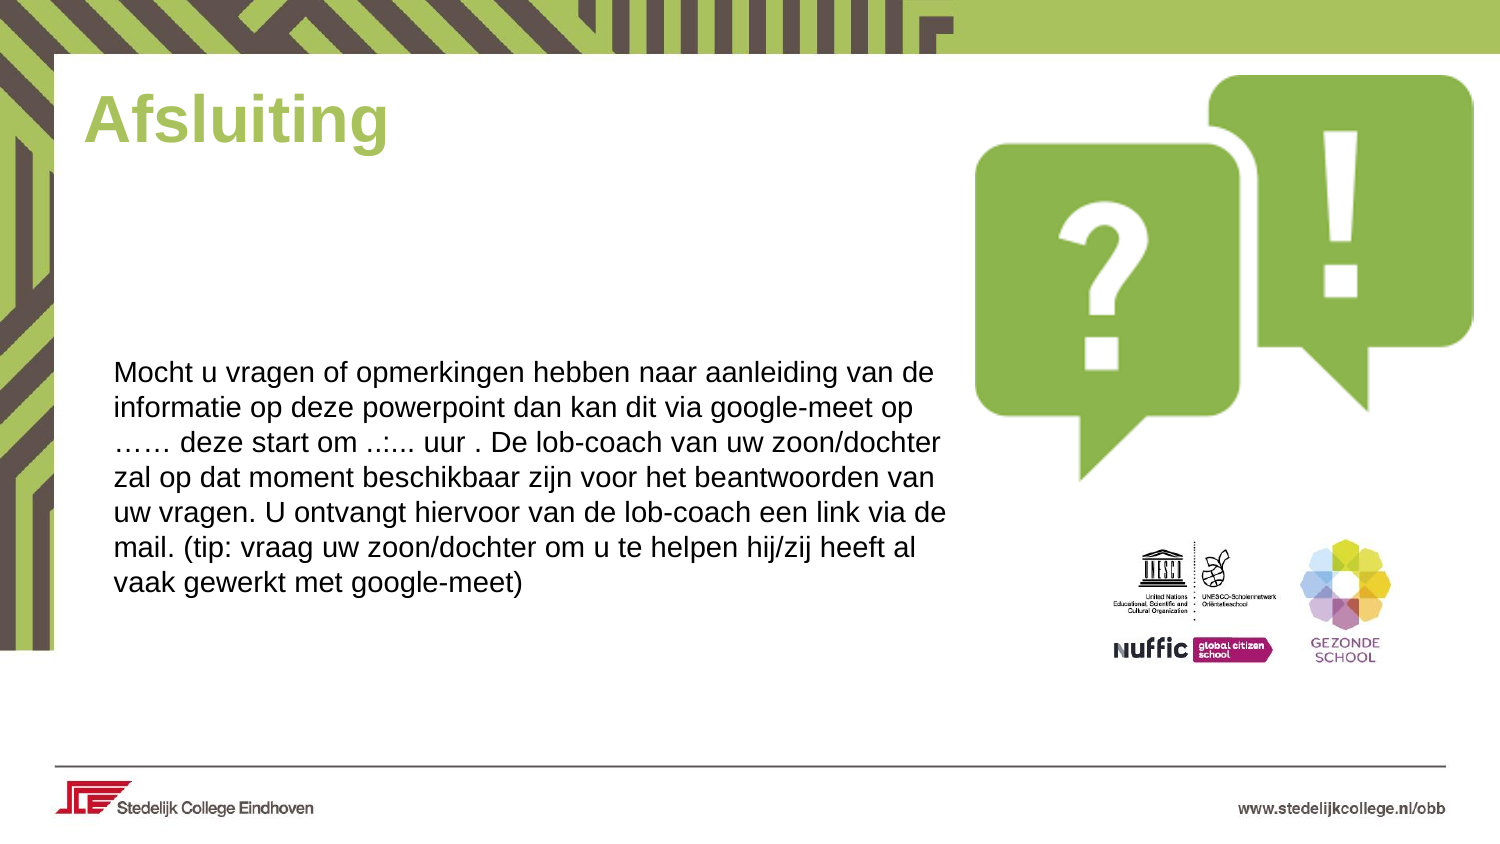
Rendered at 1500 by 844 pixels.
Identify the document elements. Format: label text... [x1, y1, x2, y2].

picture [0, 0, 1500, 844]
text_box Mocht u vragen of opmerkingen hebben naar aanleiding van de informatie op deze powerpoint dan kan dit via google-meet op …… deze start om ..:... uur . De lob-coach van uw zoon/dochter zal op dat moment beschikbaar zijn voor het beantwoorden van uw vragen. U ontvangt hiervoor van de lob-coach een link via de mail. (tip: vraag uw zoon/dochter om u te helpen hij/zij heeft al vaak gewerkt met google-meet) [98, 346, 976, 606]
list Afsluiting [68, 84, 970, 203]
list [85, 220, 1230, 608]
